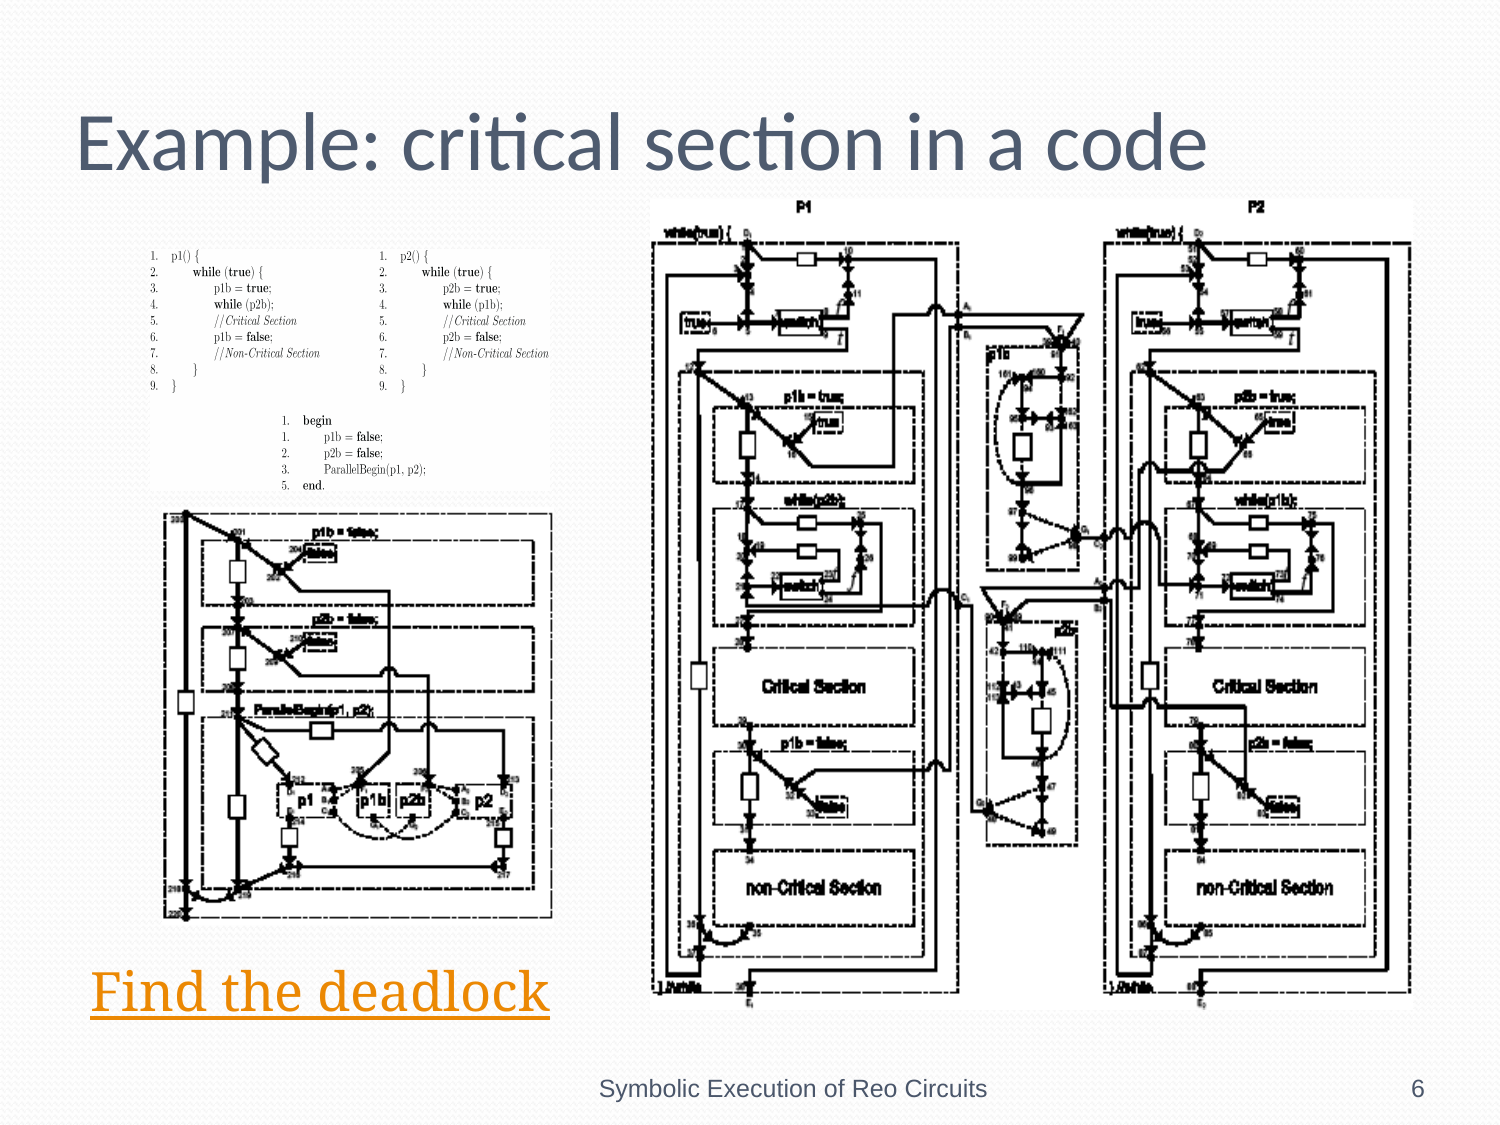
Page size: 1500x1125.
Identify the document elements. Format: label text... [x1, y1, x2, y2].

slide_number 6 [1299, 1042, 1425, 1103]
footer Symbolic Execution of Reo Circuits [437, 1042, 1150, 1103]
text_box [649, 199, 1413, 1010]
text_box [642, 949, 1419, 1023]
title Example: critical section in a code [74, 0, 1426, 188]
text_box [149, 249, 551, 491]
list Find the deadlock [74, 949, 1426, 1038]
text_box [162, 507, 554, 926]
